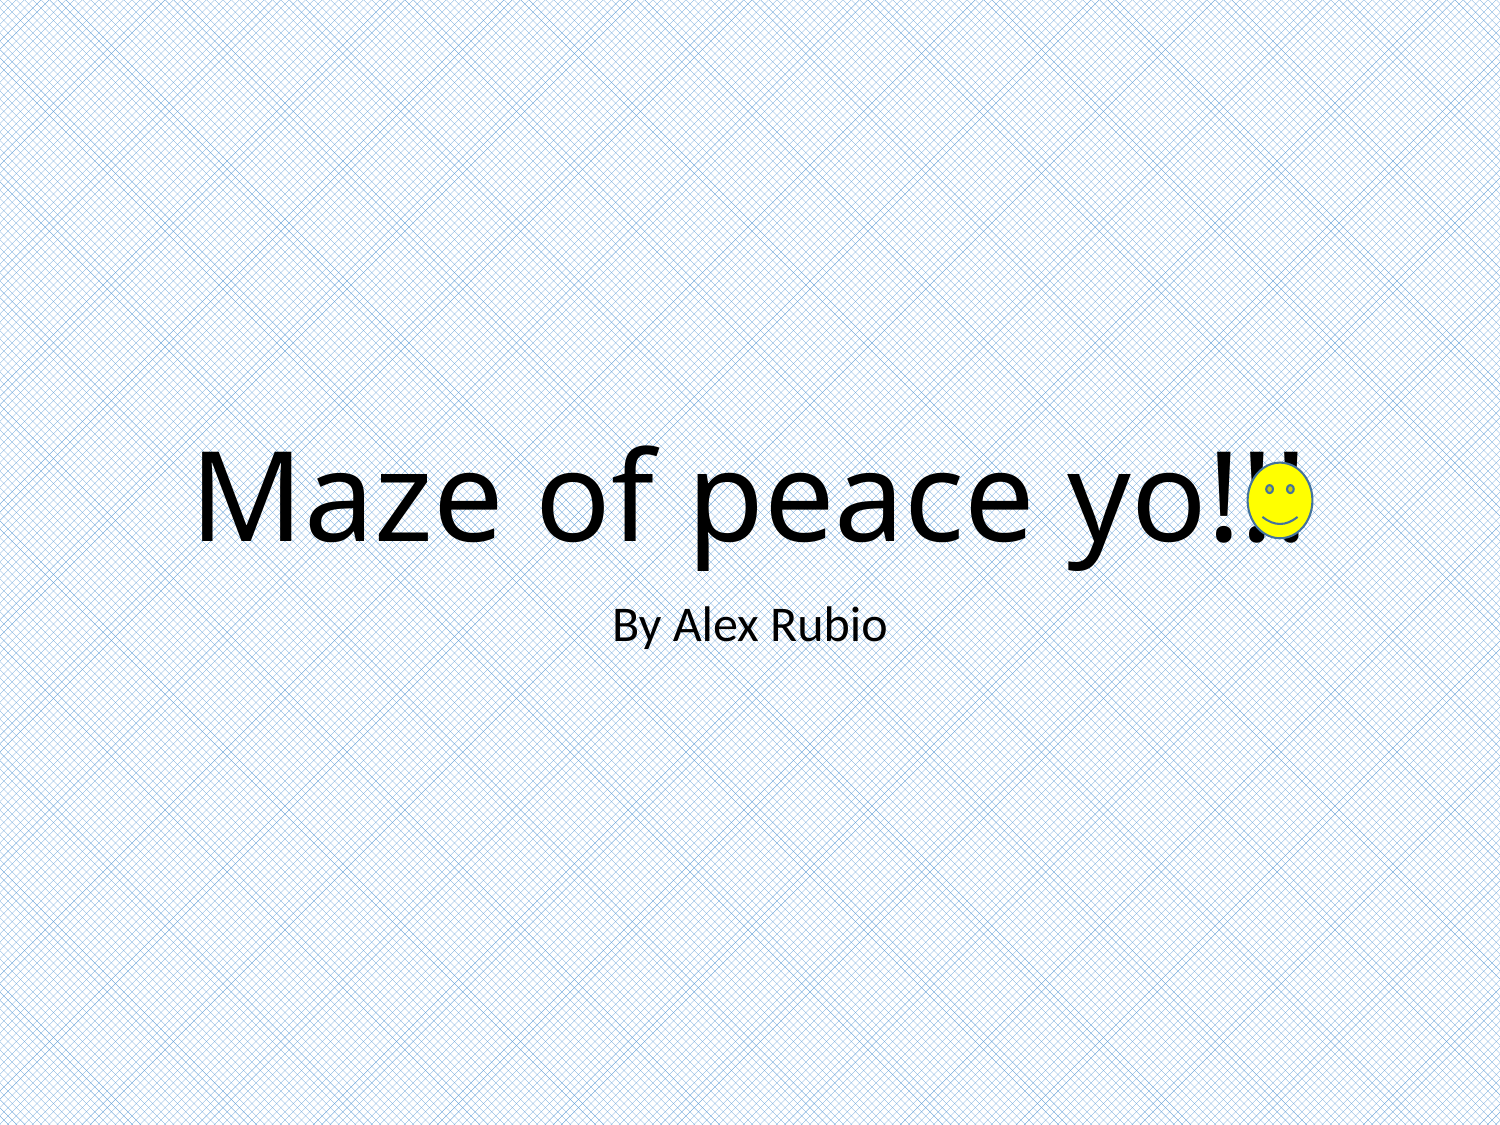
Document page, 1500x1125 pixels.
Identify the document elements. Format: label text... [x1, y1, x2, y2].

text_box [1246, 461, 1314, 540]
subtitle By Alex Rubio [187, 590, 1313, 863]
title Maze of peace yo!!! [112, 184, 1388, 576]
